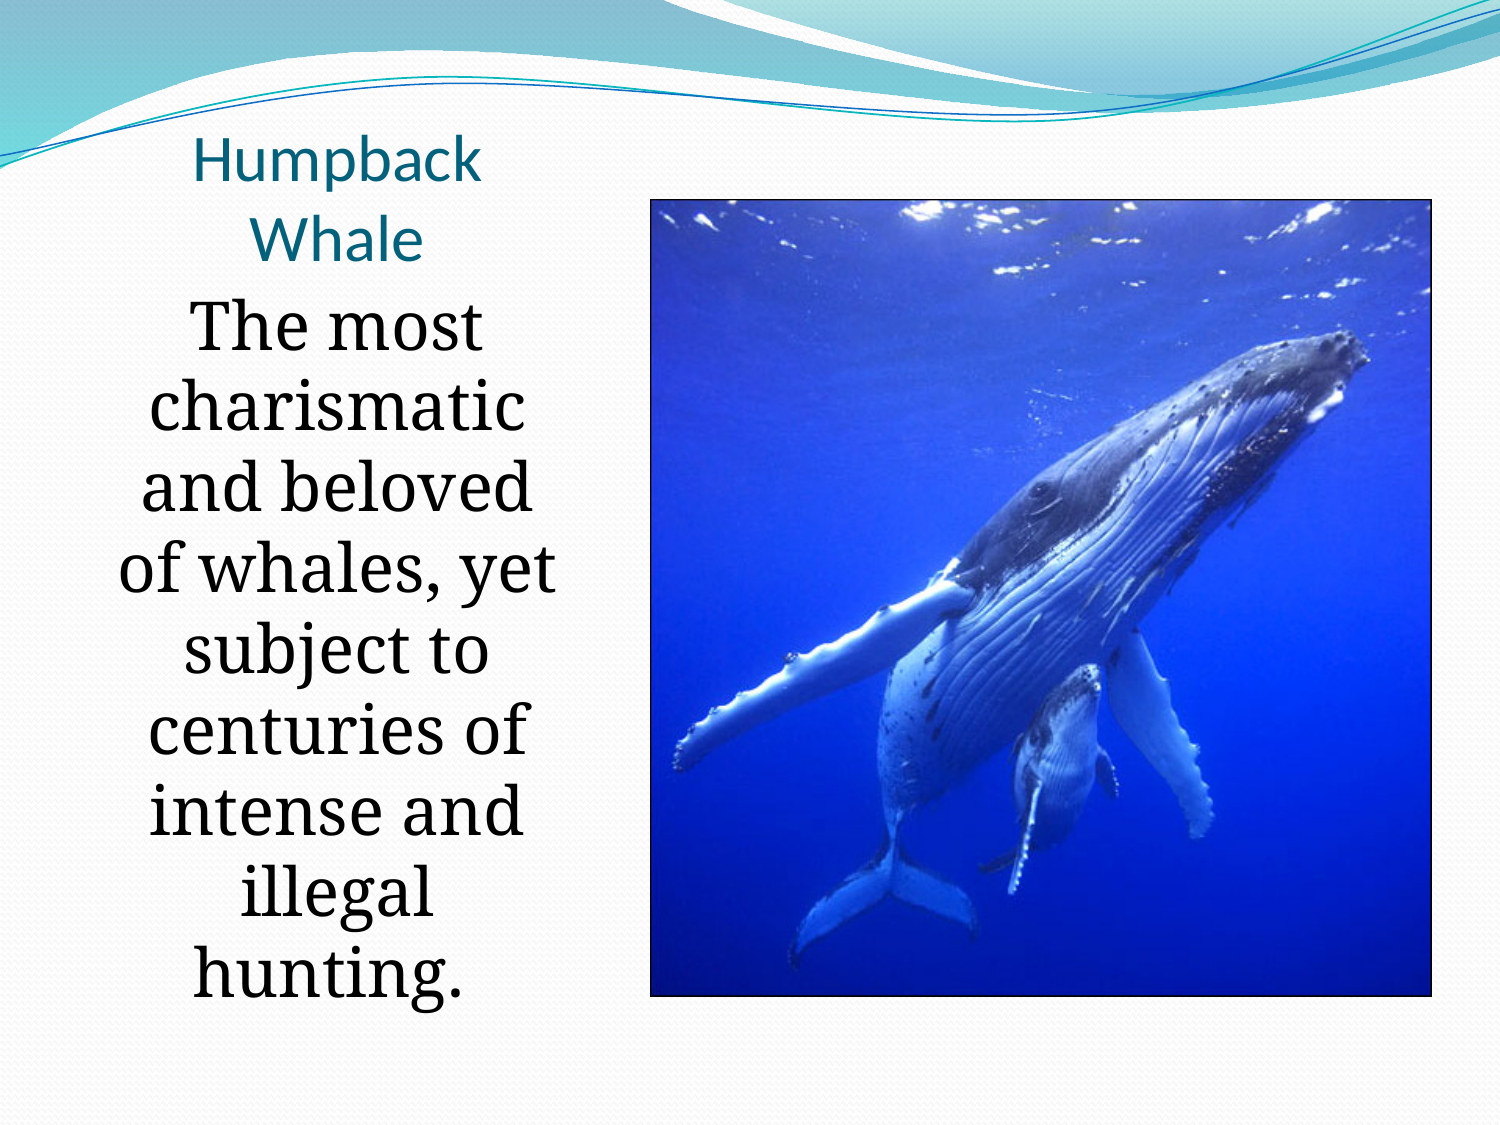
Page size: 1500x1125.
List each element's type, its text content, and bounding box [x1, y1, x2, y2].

title Humpback Whale [112, 84, 563, 275]
list The most charismatic and beloved of whales, yet subject to centuries of intense and illegal hunting. [112, 275, 563, 1025]
picture [649, 199, 1432, 998]
